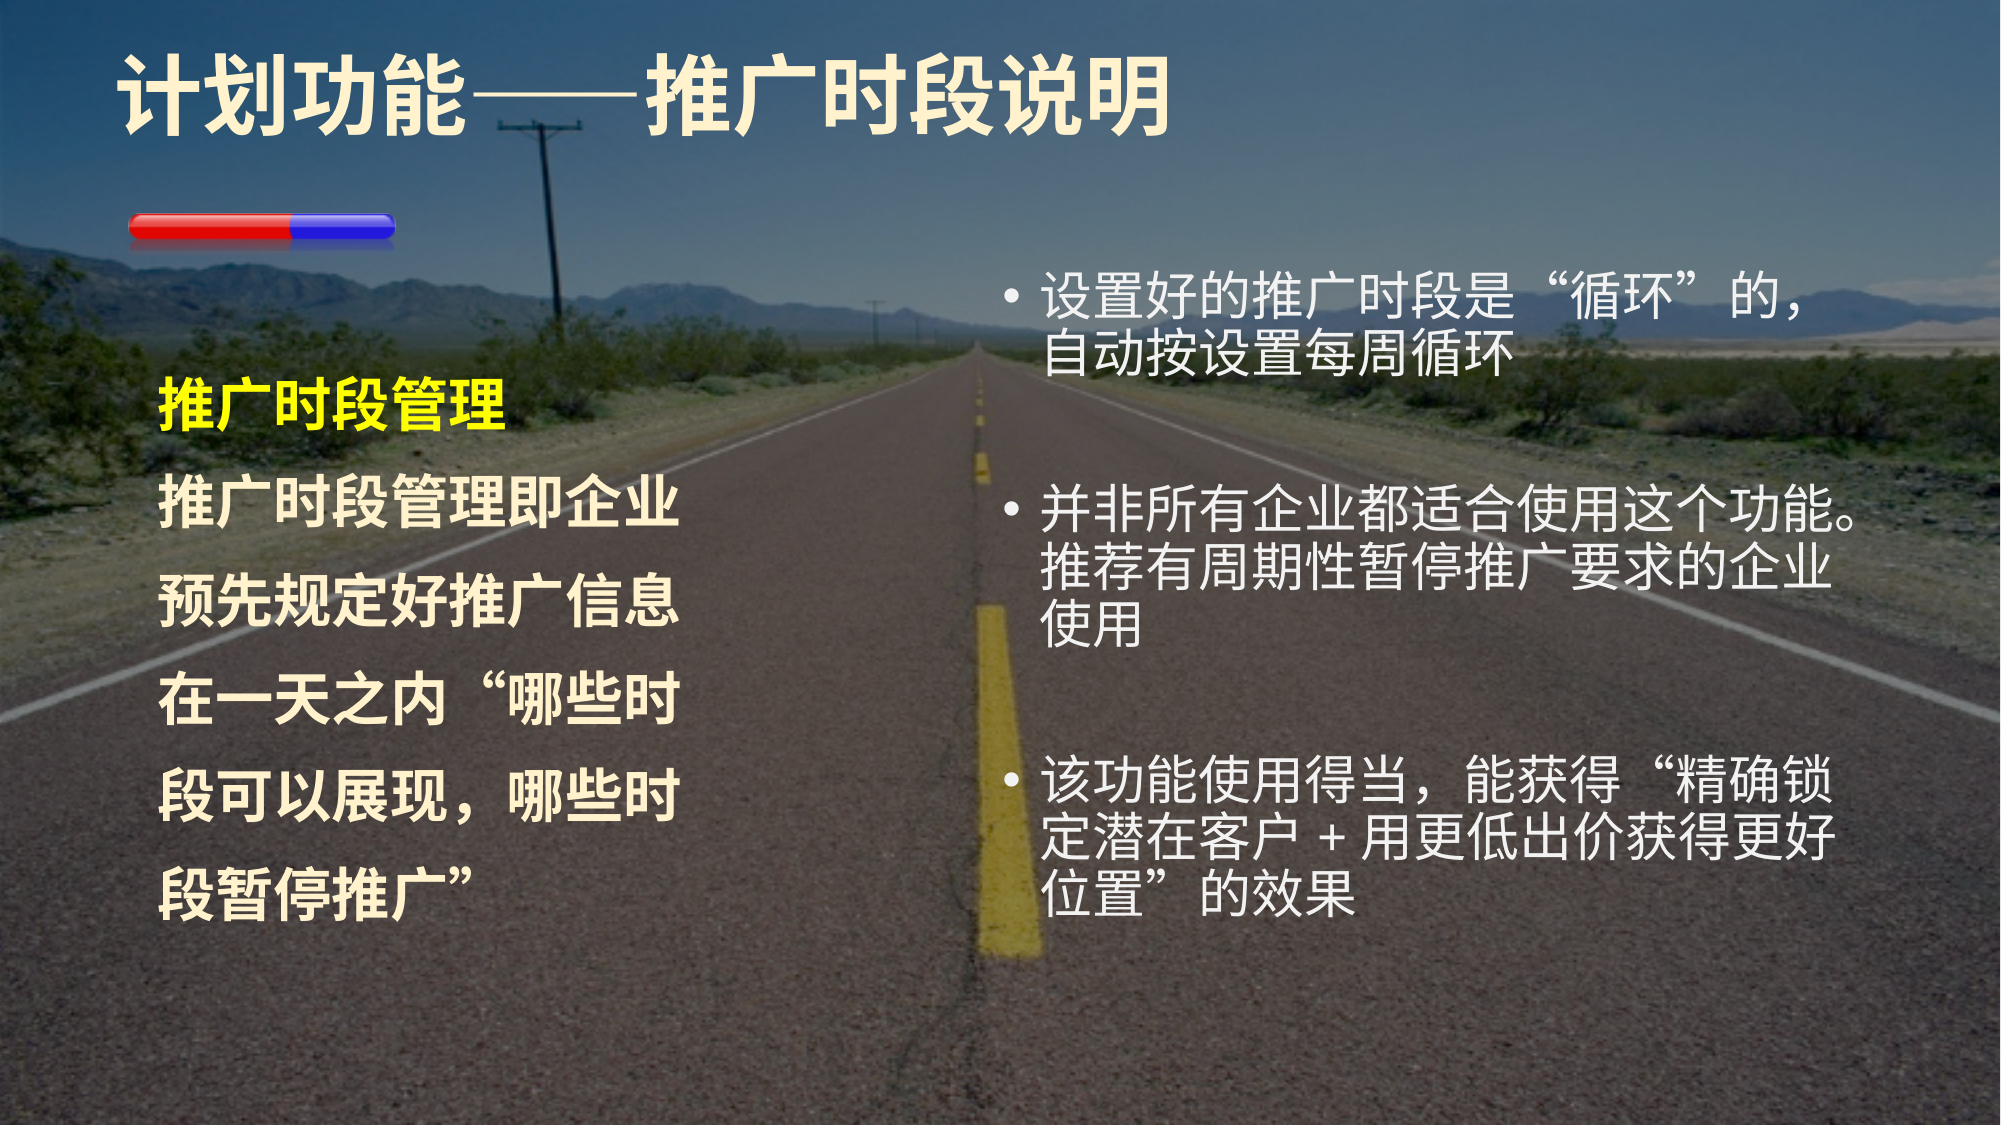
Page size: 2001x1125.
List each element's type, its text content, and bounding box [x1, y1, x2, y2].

text_box 推广时段管理 推广时段管理即企业预先规定好推广信息在一天之内“哪些时段可以展现，哪些时段暂停推广” [142, 332, 749, 935]
picture [0, 0, 2001, 1125]
title 计划功能——推广时段说明 [99, 45, 1521, 203]
list 设置好的推广时段是“循环”的，自动按设置每周循环 并非所有企业都适合使用这个功能。推荐有周期性暂停推广要求的企业使用 该功能使用得当，能获得“精确锁定潜在客户+用更低出价获得更好位置”的效果 [987, 262, 1900, 1005]
